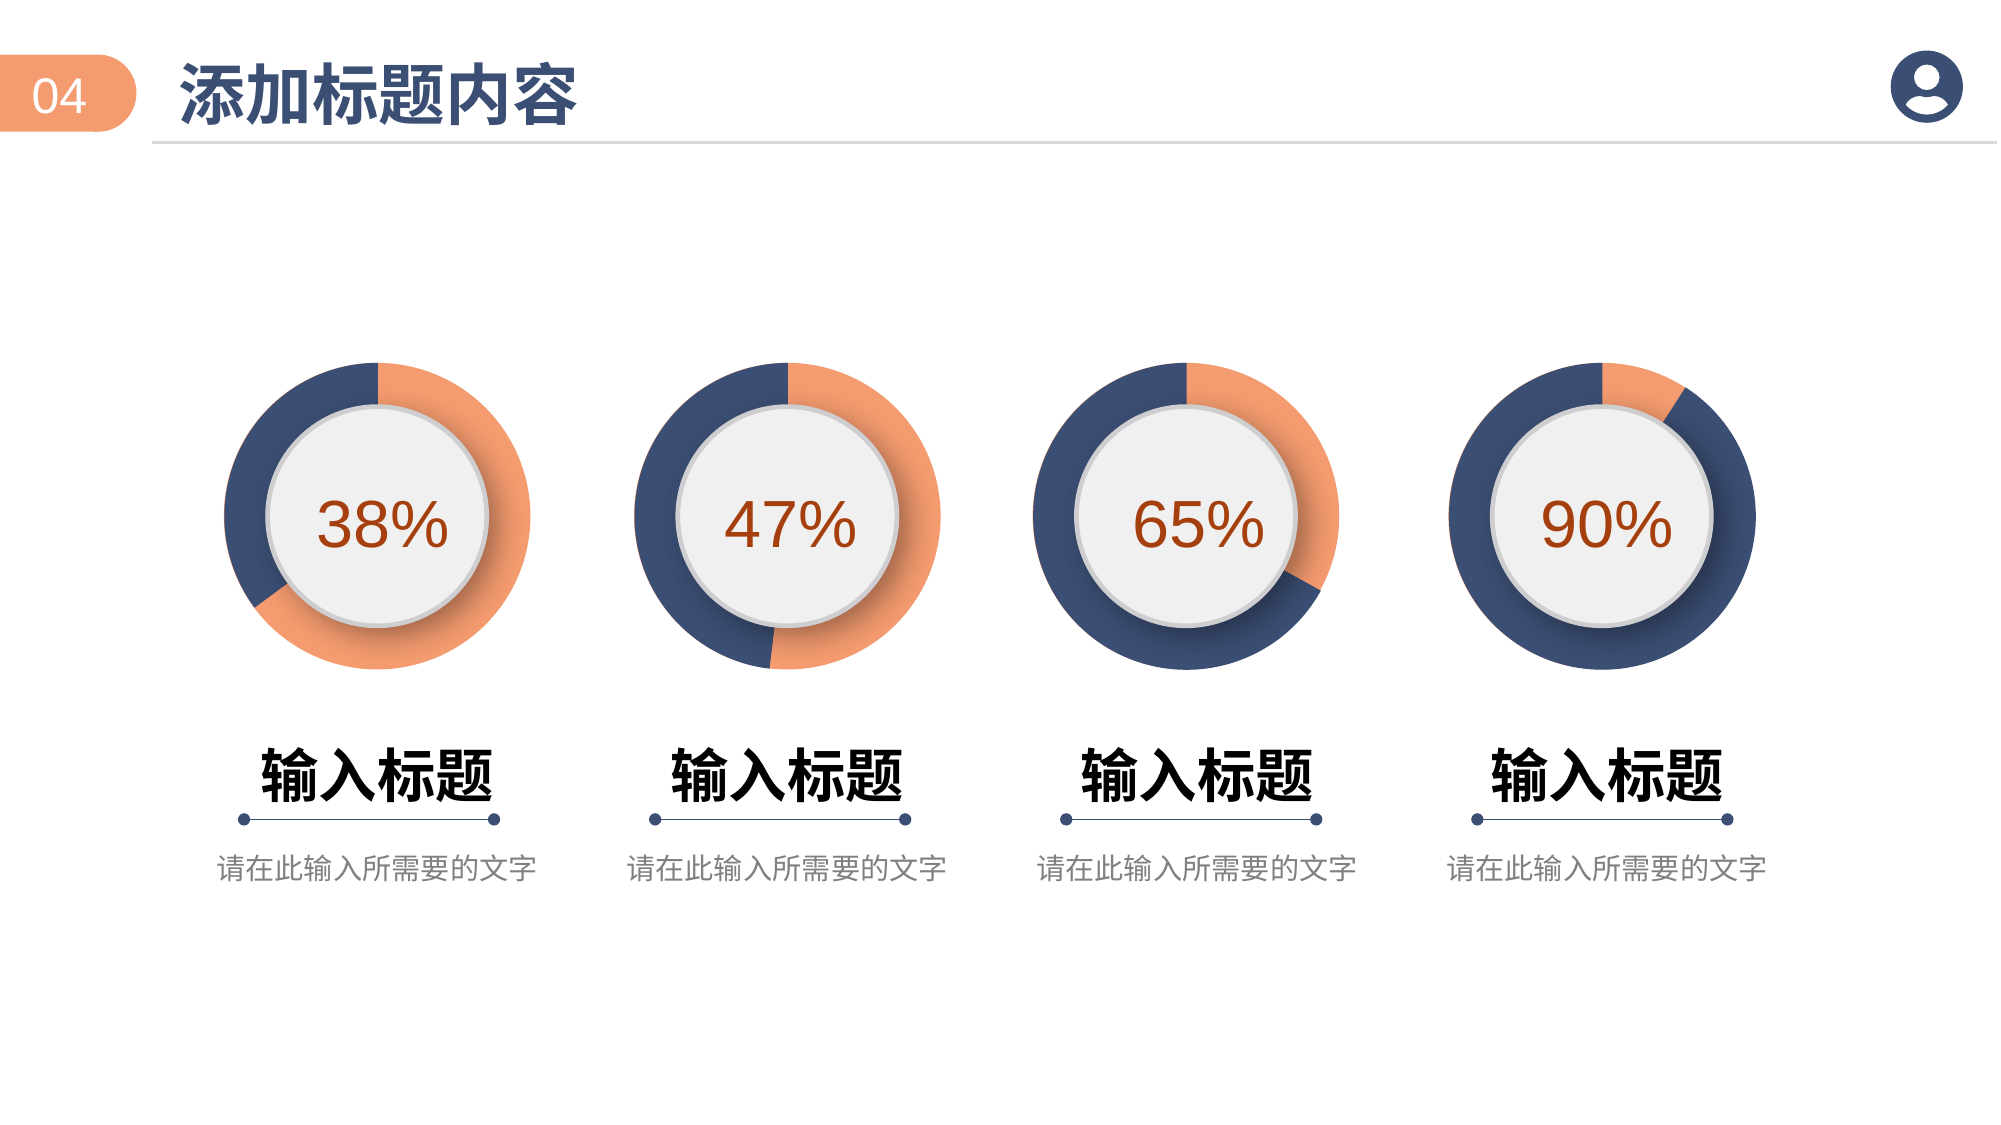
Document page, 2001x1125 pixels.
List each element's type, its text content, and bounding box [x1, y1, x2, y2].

text_box 90% [1525, 473, 1689, 568]
text_box [1033, 362, 1321, 670]
text_box 38% [301, 473, 464, 568]
text_box [634, 362, 788, 669]
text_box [189, 731, 566, 896]
text_box 100% [1187, 362, 1340, 590]
text_box 47% [709, 473, 873, 568]
text_box [1448, 362, 1756, 670]
text_box 添加标题内容 [163, 21, 655, 165]
text_box [674, 403, 900, 629]
text_box 100% [770, 362, 941, 670]
text_box [1073, 403, 1299, 629]
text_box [1009, 731, 1386, 896]
text_box 100% [254, 362, 531, 670]
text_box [1419, 731, 1796, 896]
text_box [0, 54, 137, 132]
text_box 04 [16, 55, 103, 131]
text_box [224, 362, 378, 608]
text_box 100% [1603, 362, 1685, 411]
text_box [1489, 403, 1715, 629]
text_box [264, 403, 490, 629]
text_box 65% [1117, 473, 1281, 568]
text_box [599, 731, 976, 896]
